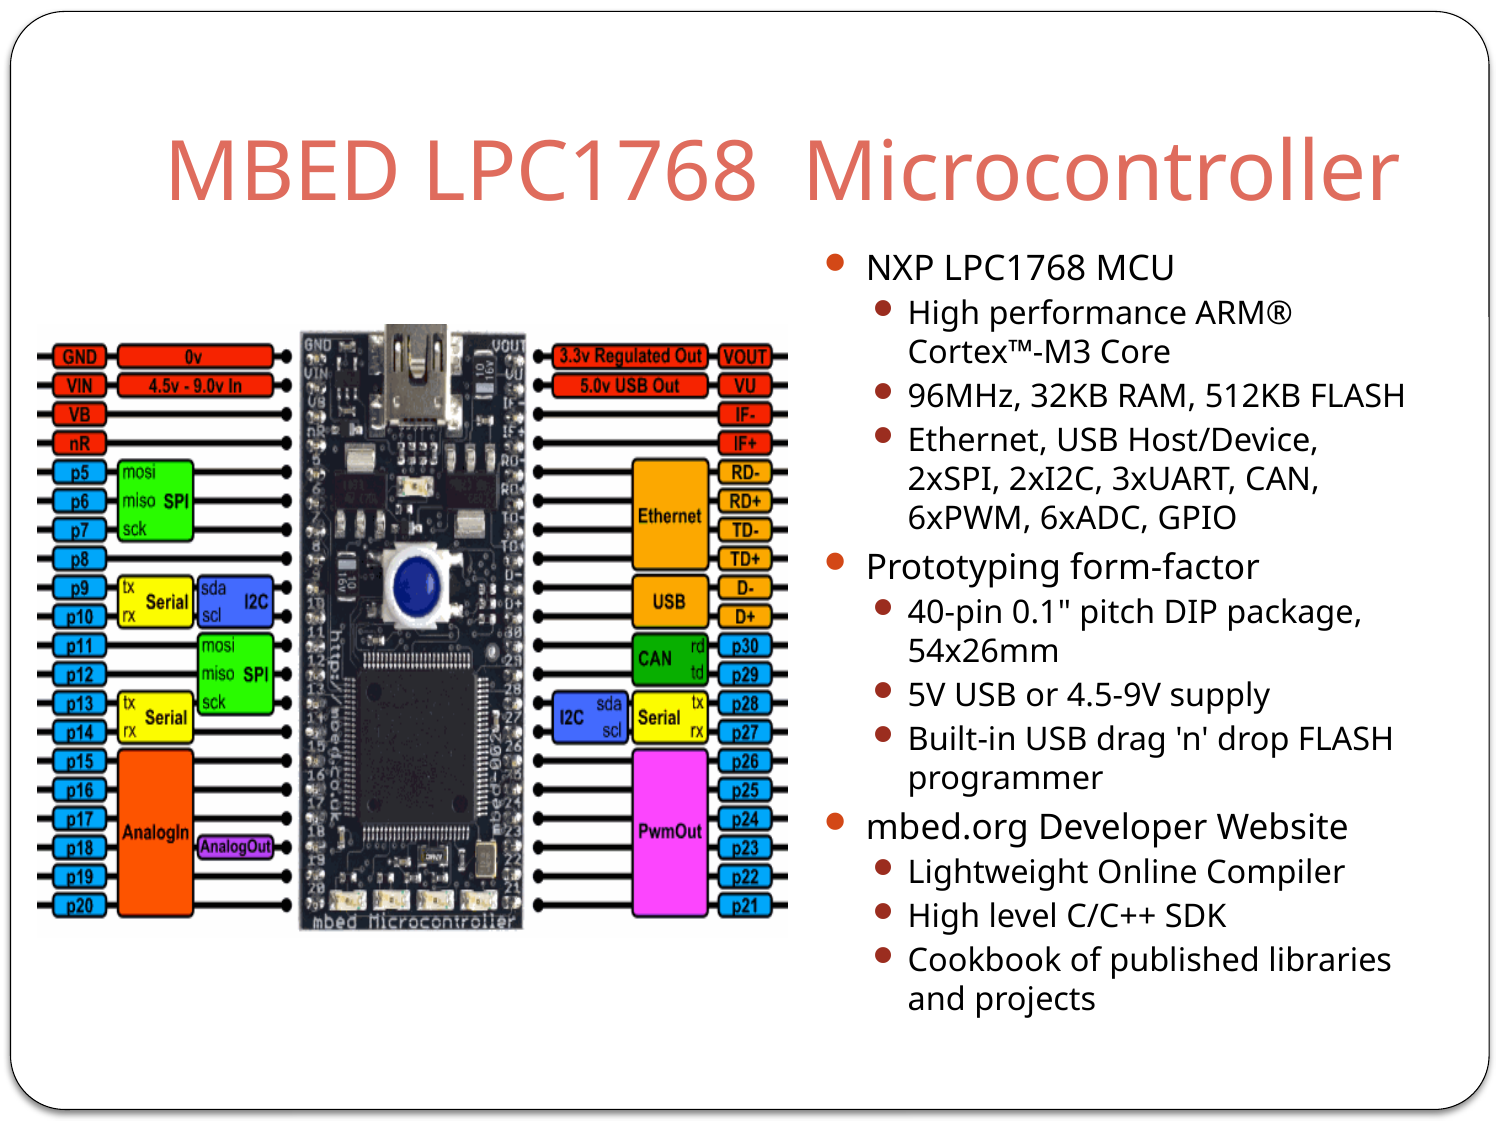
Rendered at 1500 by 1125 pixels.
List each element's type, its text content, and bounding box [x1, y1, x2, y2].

title MBED LPC1768 Microcontroller [150, 45, 1425, 233]
list NXP LPC1768 MCU High performance ARM® Cortex™-M3 Core 96MHz, 32KB RAM, 512KB FLASH Ethernet, USB Host/Device, 2xSPI, 2xI2C, 3xUART, CAN, 6xPWM, 6xADC, GPIO Prototyping form-factor 40-pin 0.1" pitch DIP package, 54x26mm 5V USB or 4.5-9V supply Built-in USB drag 'n' drop FLASH programmer mbed.org Developer Website Lightweight Online Compiler High level C/C++ SDK Cookbook of published libraries and projects [809, 237, 1425, 1050]
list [37, 324, 788, 938]
